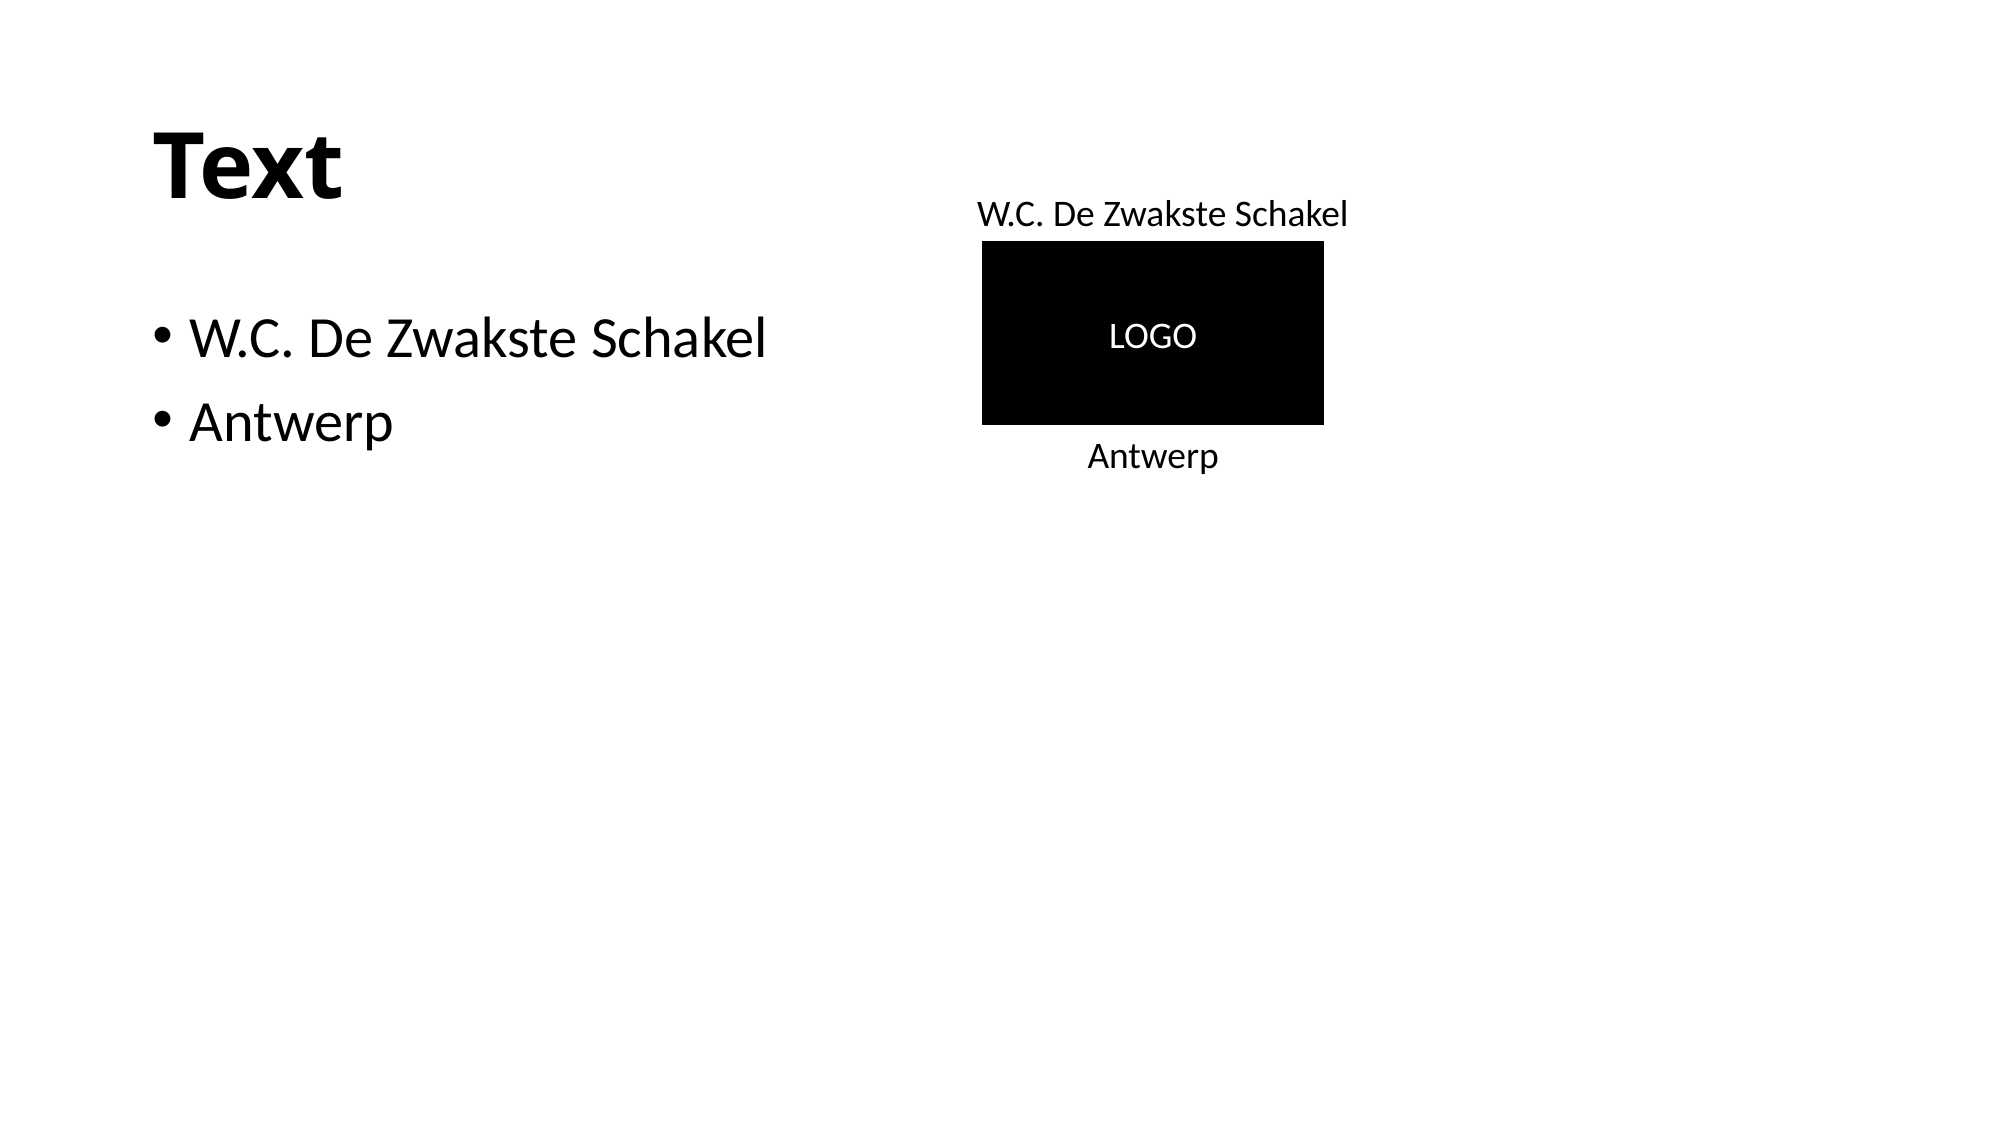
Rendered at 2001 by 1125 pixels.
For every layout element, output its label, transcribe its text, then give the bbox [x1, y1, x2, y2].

list W.C. De Zwakste Schakel Antwerp [137, 299, 1863, 1014]
text_box Antwerp [983, 424, 1324, 484]
text_box W.C. De Zwakste Schakel [962, 181, 1365, 242]
text_box LOGO [982, 241, 1324, 425]
title Text [137, 59, 1863, 278]
